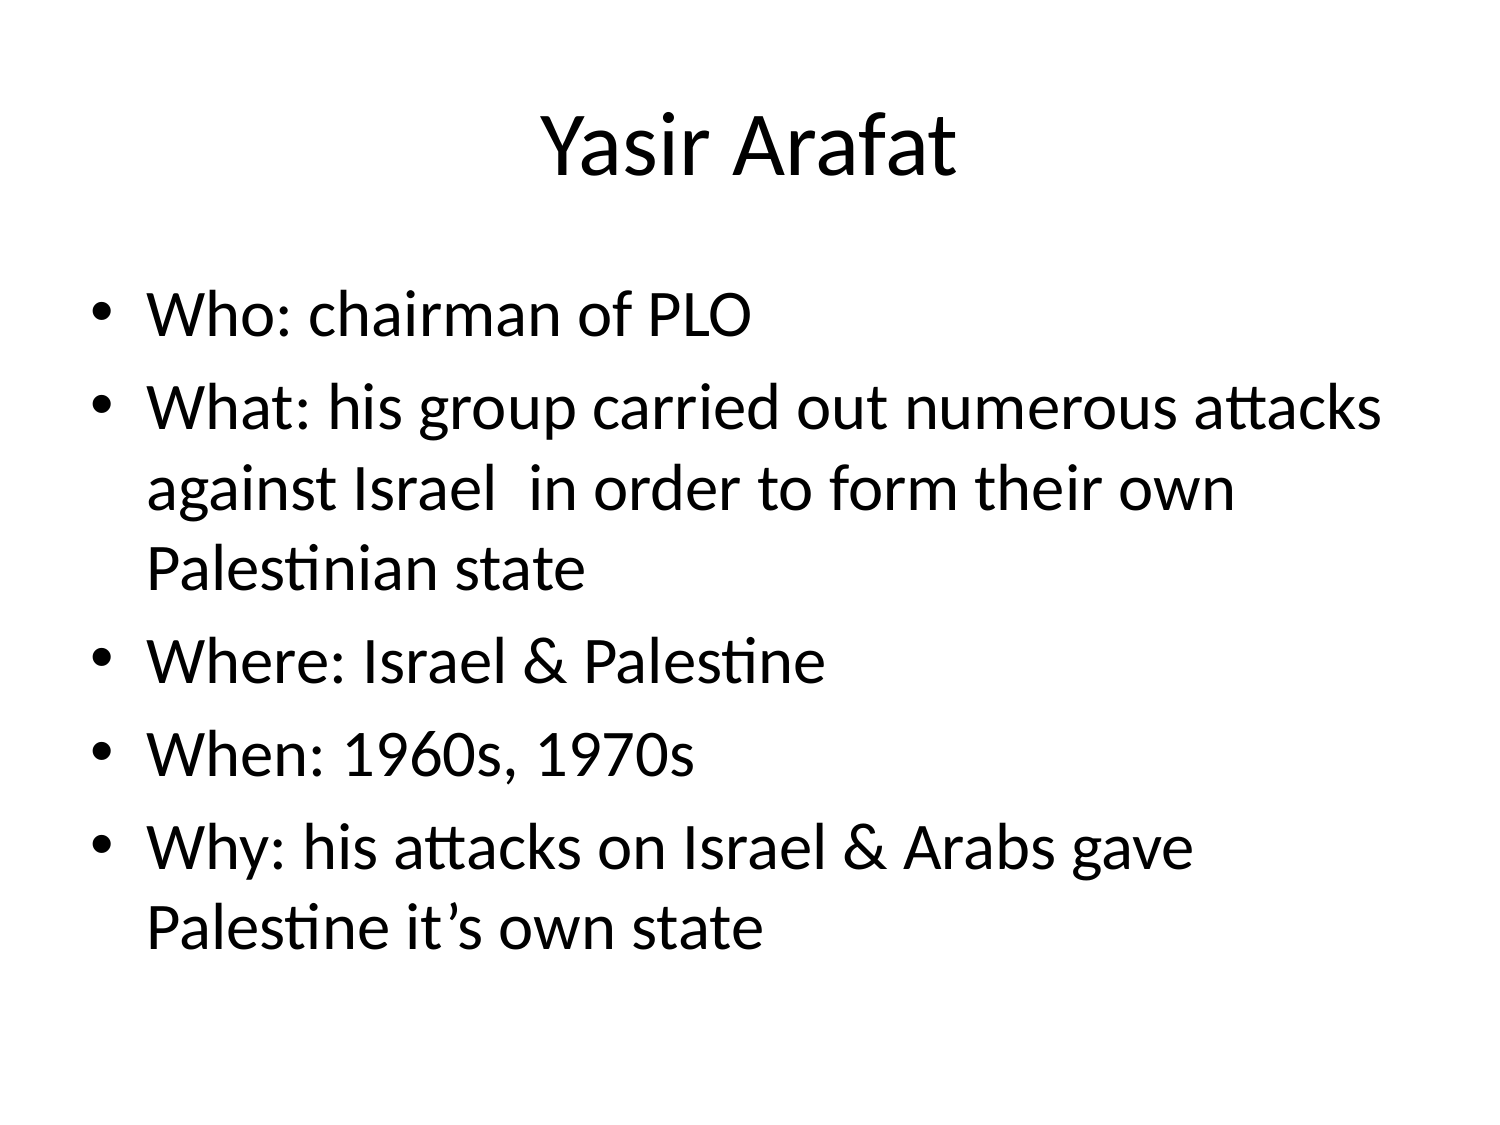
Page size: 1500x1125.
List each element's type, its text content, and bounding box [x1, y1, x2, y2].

title Yasir Arafat [75, 45, 1425, 233]
list Who: chairman of PLO What: his group carried out numerous attacks against Israel in order to form their own Palestinian state Where: Israel & Palestine When: 1960s, 1970s Why: his attacks on Israel & Arabs gave Palestine it’s own state [75, 262, 1425, 1005]
